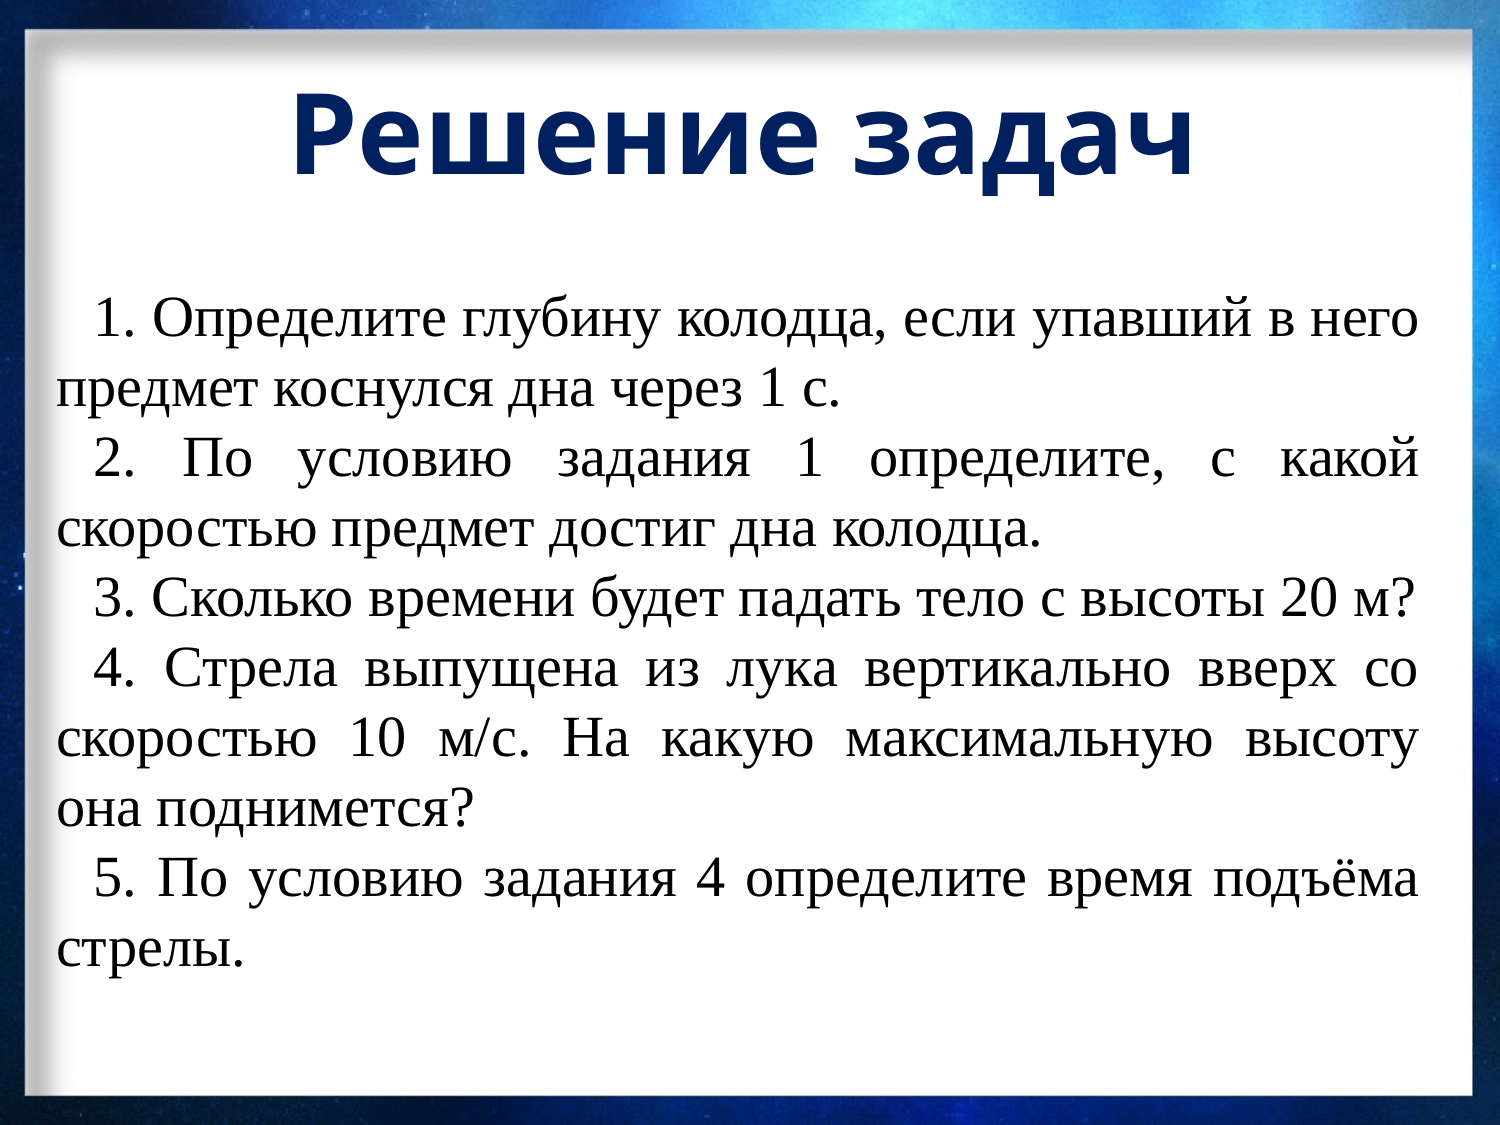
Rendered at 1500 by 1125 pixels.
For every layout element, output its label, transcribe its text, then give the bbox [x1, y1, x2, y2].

text_box Решение задач [272, 54, 1213, 205]
picture [0, 0, 1500, 1125]
text_box 1. Определите глубину колодца, если упавший в него предмет коснулся дна через 1 с. 2. По условию задания 1 определите, с какой скоростью предмет достиг дна колодца. 3. Сколько времени будет падать тело с высоты 20 м? 4. Стрела выпущена из лука вертикально вверх со скоростью 10 м/с. На какую максимальную высоту она поднимется? 5. По условию задания 4 определите время подъёма стрелы. [41, 270, 1436, 986]
